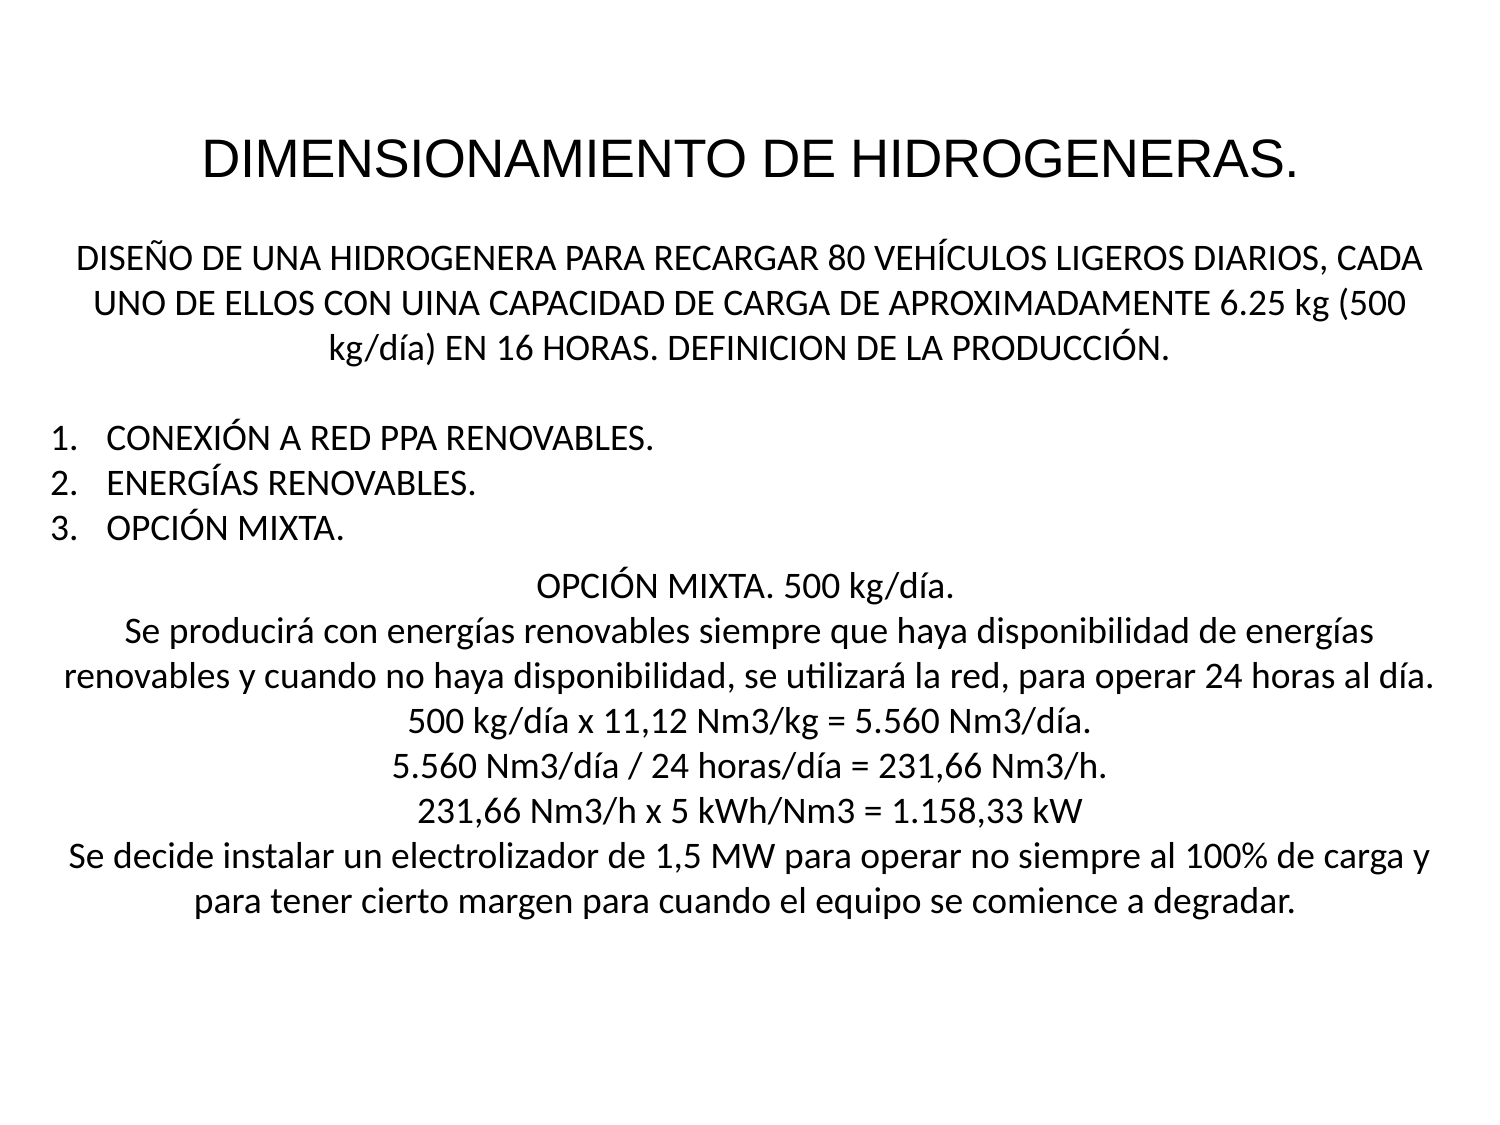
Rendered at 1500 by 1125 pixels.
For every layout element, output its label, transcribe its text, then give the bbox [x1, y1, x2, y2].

text_box DIMENSIONAMIENTO DE HIDROGENERAS. [0, 130, 1500, 190]
text_box DISEÑO DE UNA HIDROGENERA PARA RECARGAR 80 VEHÍCULOS LIGEROS DIARIOS, CADA UNO DE ELLOS CON UINA CAPACIDAD DE CARGA DE APROXIMADAMENTE 6.25 kg (500 kg/día) EN 16 HORAS. DEFINICION DE LA PRODUCCIÓN. CONEXIÓN A RED PPA RENOVABLES. ENERGÍAS RENOVABLES. OPCIÓN MIXTA. [35, 225, 1465, 556]
text_box OPCIÓN MIXTA. 500 kg/día. Se producirá con energías renovables siempre que haya disponibilidad de energías renovables y cuando no haya disponibilidad, se utilizará la red, para operar 24 horas al día. 500 kg/día x 11,12 Nm3/kg = 5.560 Nm3/día. 5.560 Nm3/día / 24 horas/día = 231,66 Nm3/h. 231,66 Nm3/h x 5 kWh/Nm3 = 1.158,33 kW Se decide instalar un electrolizador de 1,5 MW para operar no siempre al 100% de carga y para tener cierto margen para cuando el equipo se comience a degradar. [35, 556, 1465, 929]
